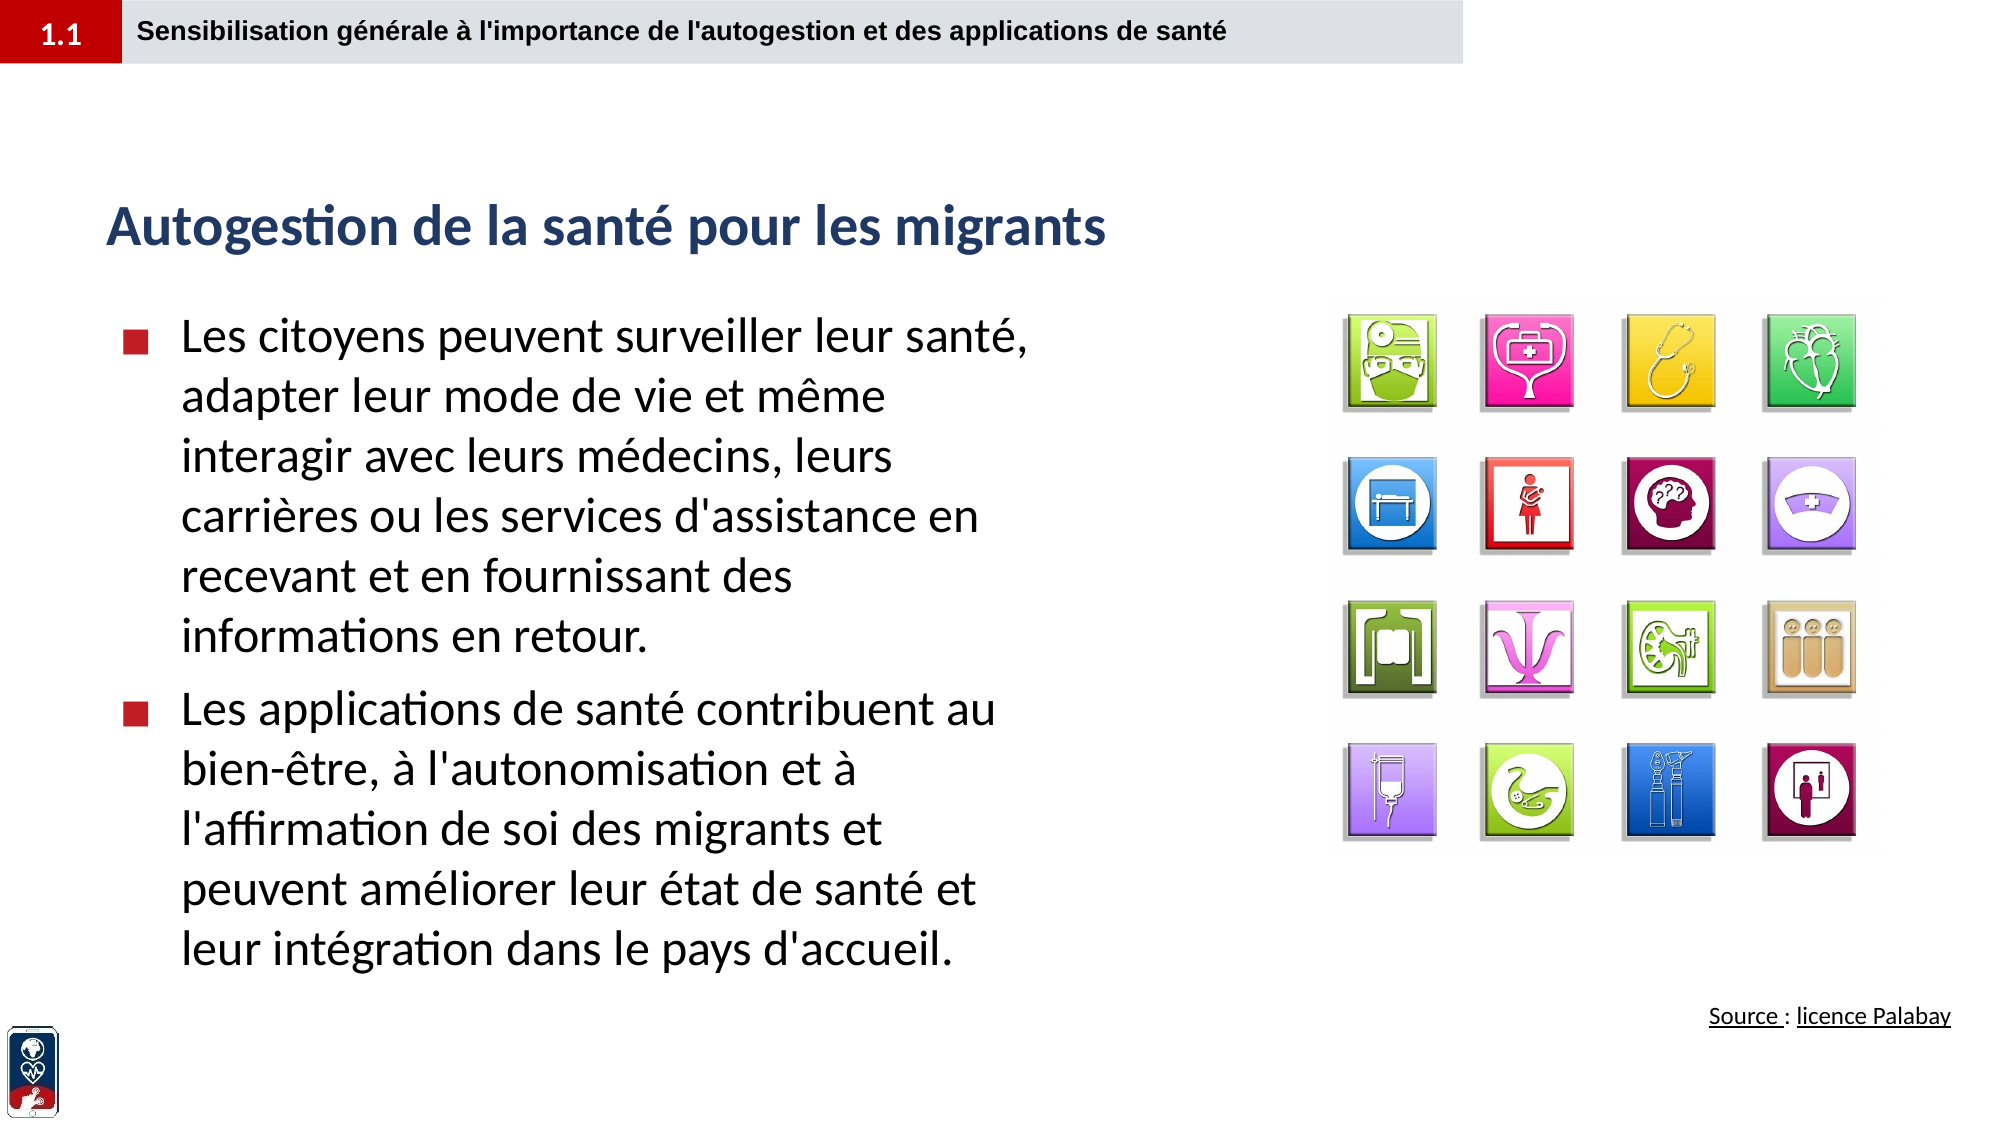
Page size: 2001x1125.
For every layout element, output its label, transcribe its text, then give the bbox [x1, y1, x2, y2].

text_box Sensibilisation générale à l'importance de l'autogestion et des applications de santé [122, 0, 1464, 64]
text_box Source : licence Palabay [527, 991, 1967, 1037]
picture [1320, 293, 1884, 856]
text_box 1.1 [0, 0, 122, 64]
picture [7, 1026, 59, 1118]
list Les citoyens peuvent surveiller leur santé, adapter leur mode de vie et même interagir avec leurs médecins, leurs carrières ou les services d'assistance en recevant et en fournissant des informations en retour. Les applications de santé contribuent au bien-être, à l'autonomisation et à l'affirmation de soi des migrants et peuvent améliorer leur état de santé et leur intégration dans le pays d'accueil. [91, 295, 1052, 1094]
title Autogestion de la santé pour les migrants [91, 177, 1906, 277]
